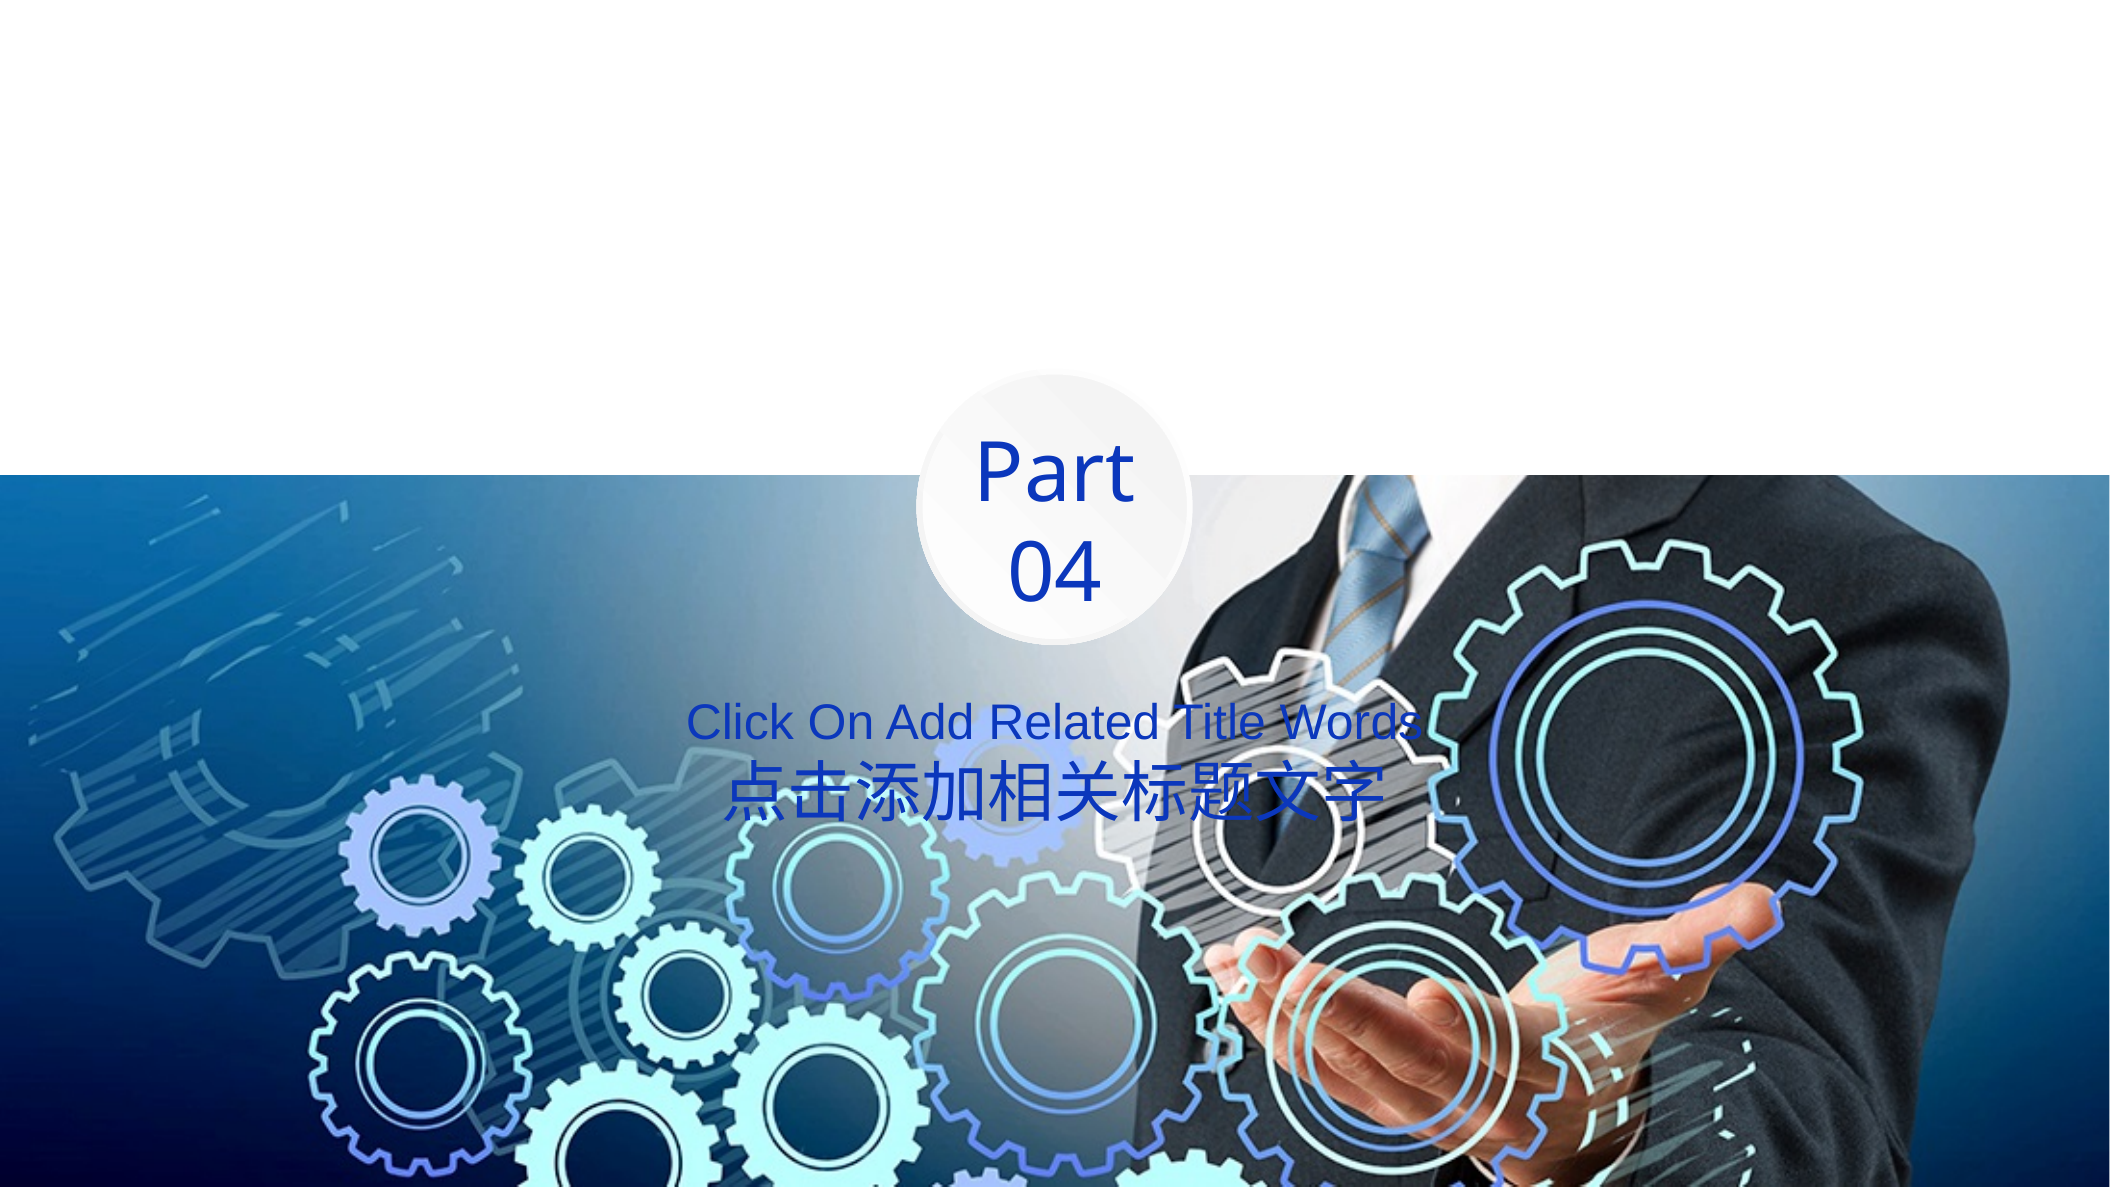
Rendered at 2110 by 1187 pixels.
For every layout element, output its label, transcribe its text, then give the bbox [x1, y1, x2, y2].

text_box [916, 368, 1193, 645]
text_box Click On Add Related Title Words 点击添加相关标题文字 [631, 682, 1479, 837]
text_box [0, 474, 2110, 1187]
